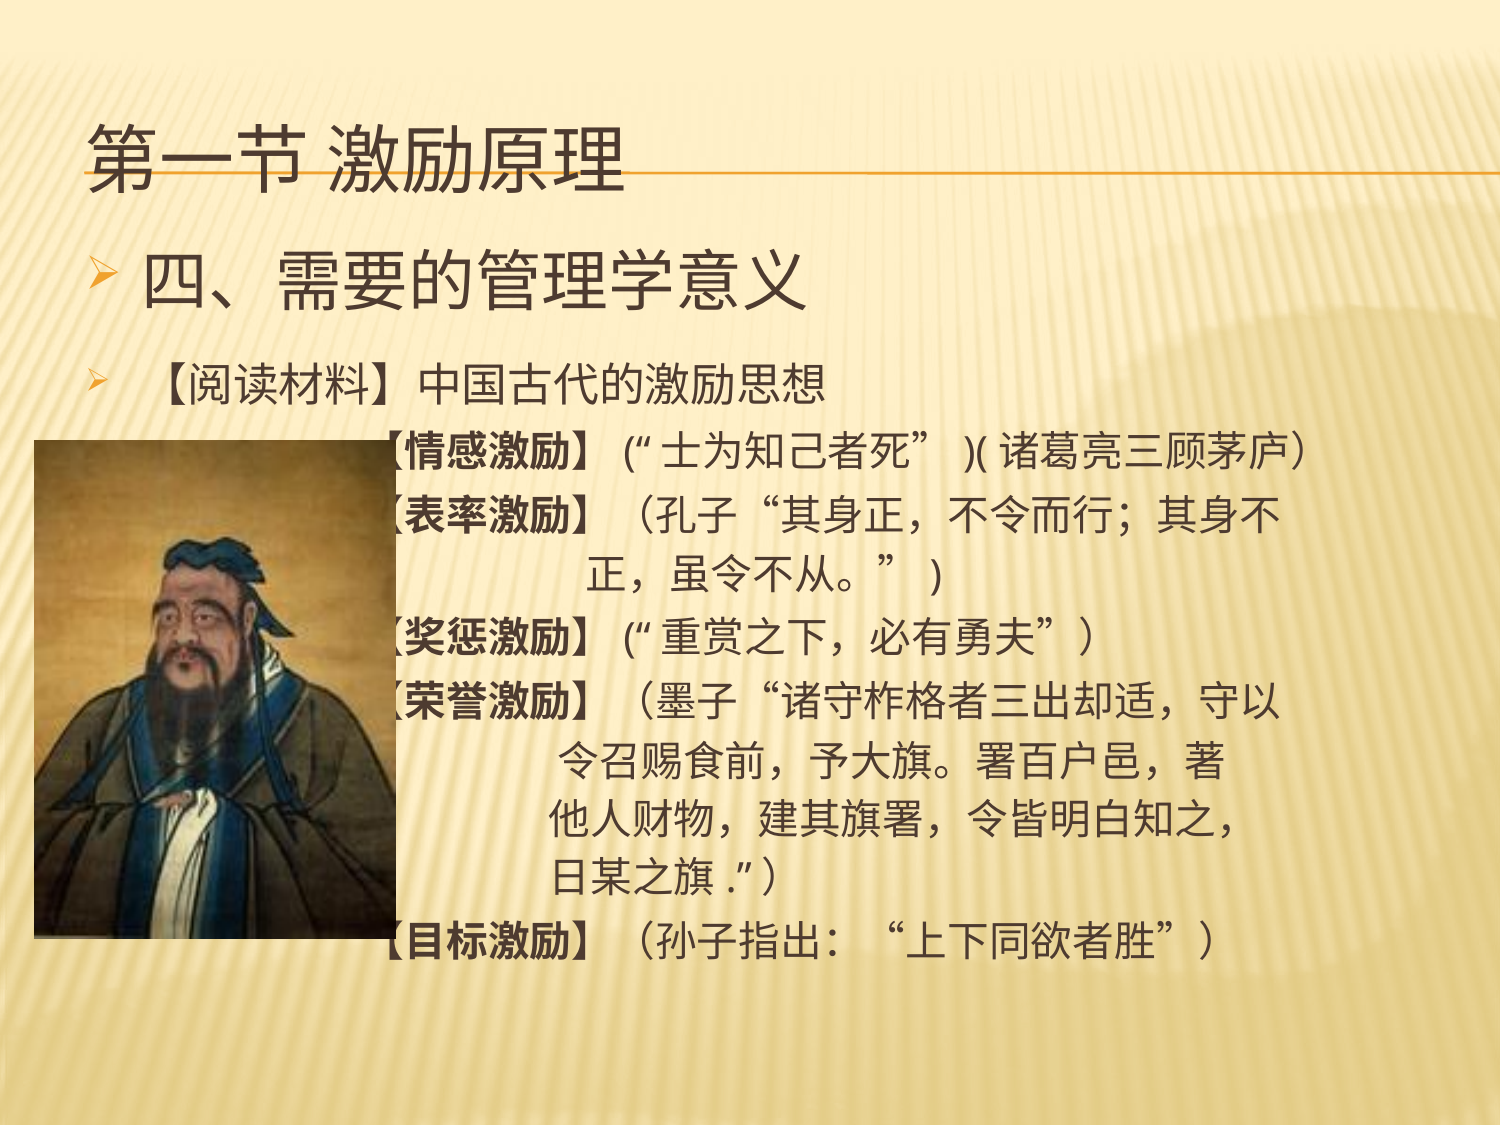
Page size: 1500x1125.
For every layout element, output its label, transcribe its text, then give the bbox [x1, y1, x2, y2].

picture [33, 440, 396, 940]
list 四、需要的管理学意义 【阅读材料】中国古代的激励思想 【情感激励】(“士为知己者死”)(诸葛亮三顾茅庐） 【表率激励】（孔子“其身正，不令而行；其身不 正，虽令不从。”) 【奖惩激励】(“重赏之下，必有勇夫”） 【荣誉激励】（墨子“诸守柞格者三出却适，守以 令召赐食前，予大旗。署百户邑，著 他人财物，建其旗署，令皆明白知之， 日某之旗.”） 【目标激励】（孙子指出：“上下同欲者胜”） [70, 230, 1421, 874]
title 第一节 激励原理 [70, 35, 1425, 213]
